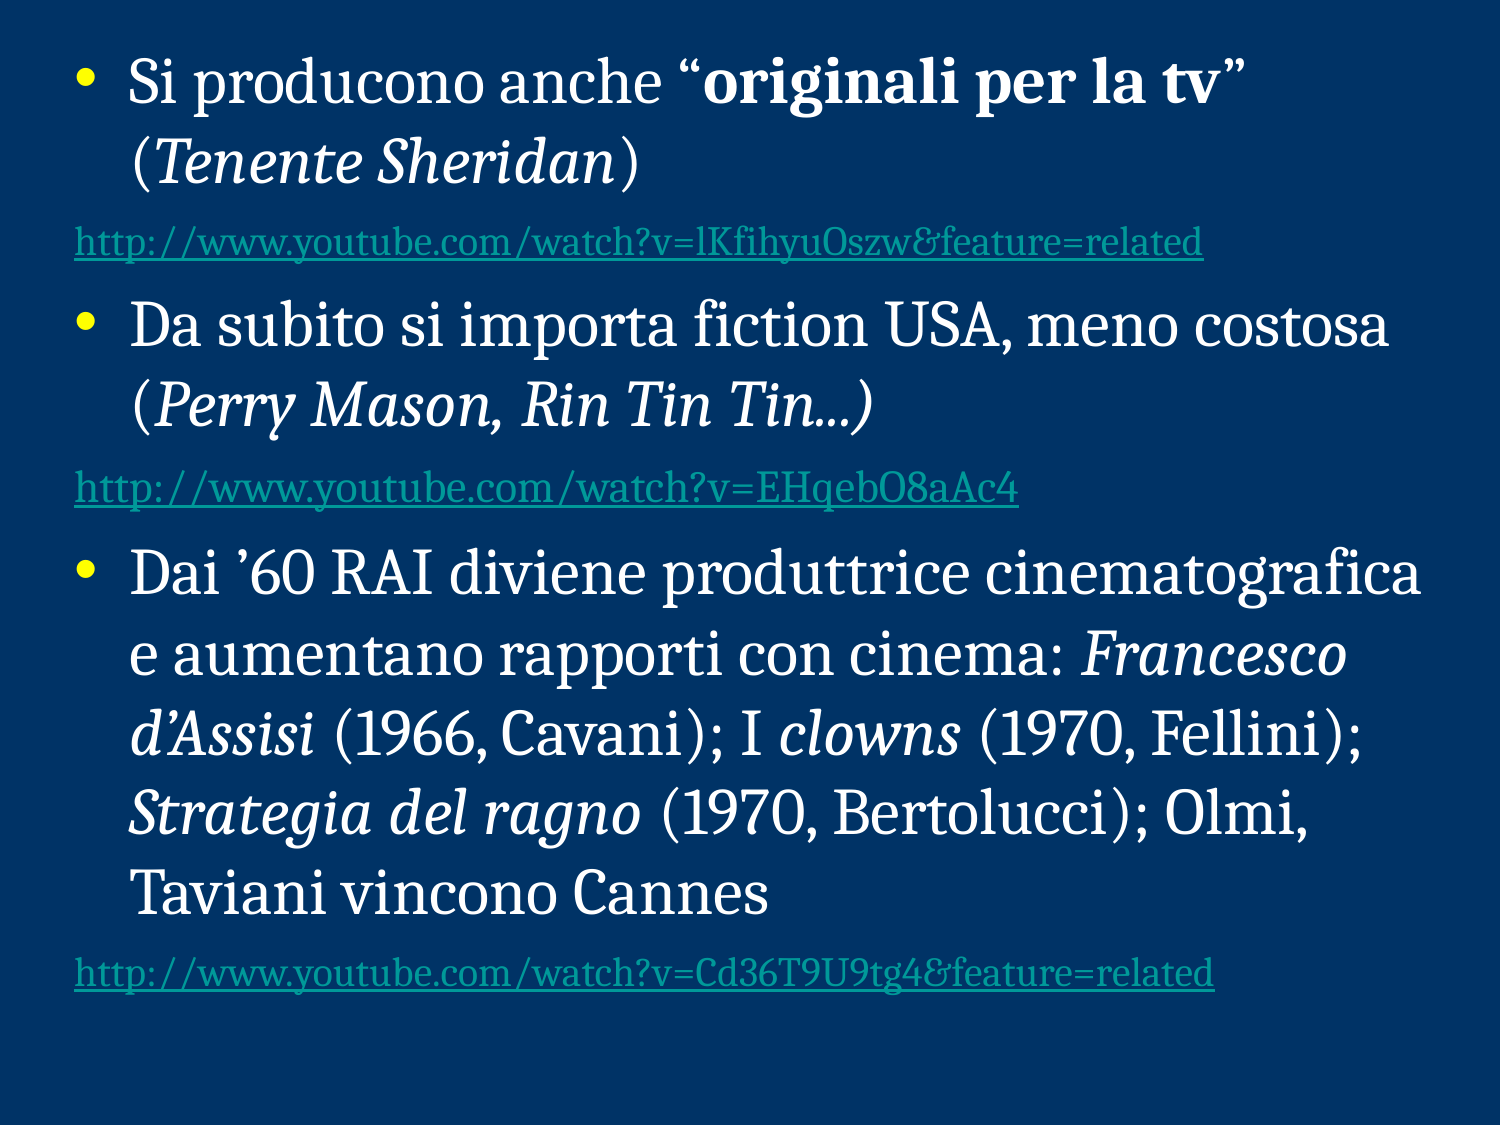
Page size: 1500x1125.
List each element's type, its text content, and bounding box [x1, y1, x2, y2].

list Si producono anche “originali per la tv” (Tenente Sheridan) http://www.youtube.com/watch?v=lKfihyuOszw&feature=related Da subito si importa fiction USA, meno costosa (Perry Mason, Rin Tin Tin...) http://www.youtube.com/watch?v=EHqebO8aAc4 Dai ’60 RAI diviene produttrice cinematografica e aumentano rapporti con cinema: Francesco d’Assisi (1966, Cavani); I clowns (1970, Fellini); Strategia del ragno (1970, Bertolucci); Olmi, Taviani vincono Cannes http://www.youtube.com/watch?v=Cd36T9U9tg4&feature=related [58, 29, 1477, 1125]
